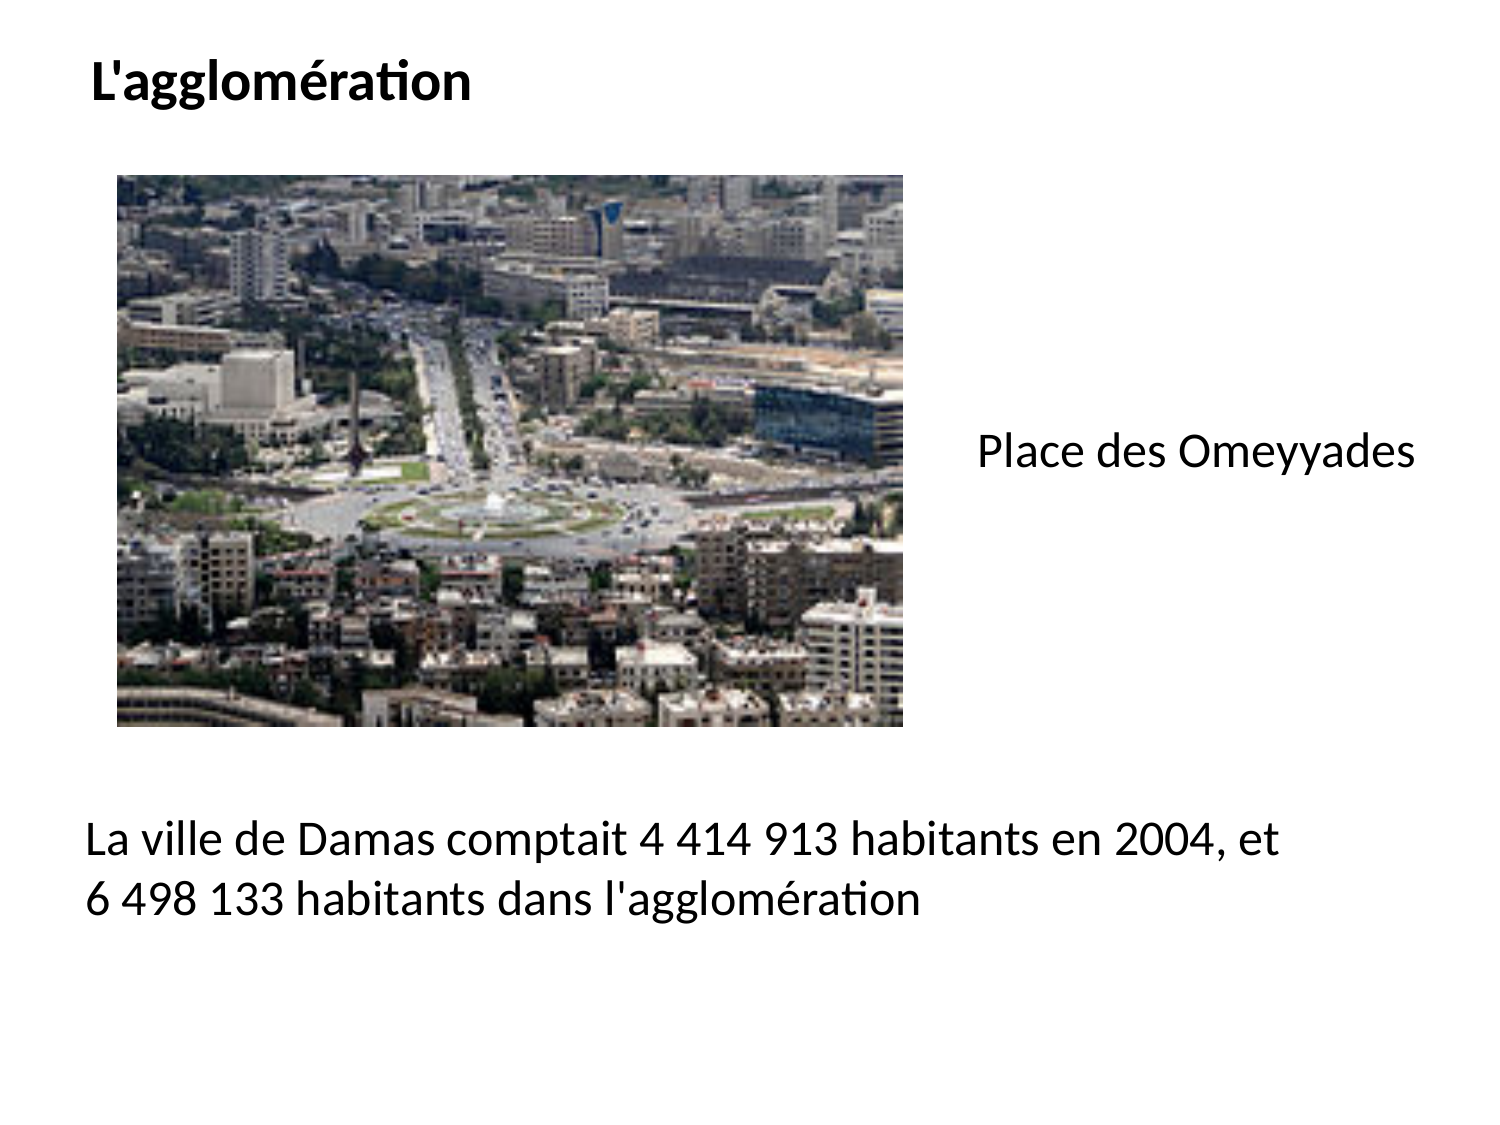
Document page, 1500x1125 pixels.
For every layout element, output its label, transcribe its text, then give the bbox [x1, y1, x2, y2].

picture [116, 175, 903, 727]
text_box Place des Omeyyades [963, 410, 1431, 485]
text_box L'agglomération [77, 35, 488, 120]
text_box La ville de Damas comptait 4 414 913 habitants en 2004, et 6 498 133 habitants dans l'agglomération [70, 797, 1442, 933]
